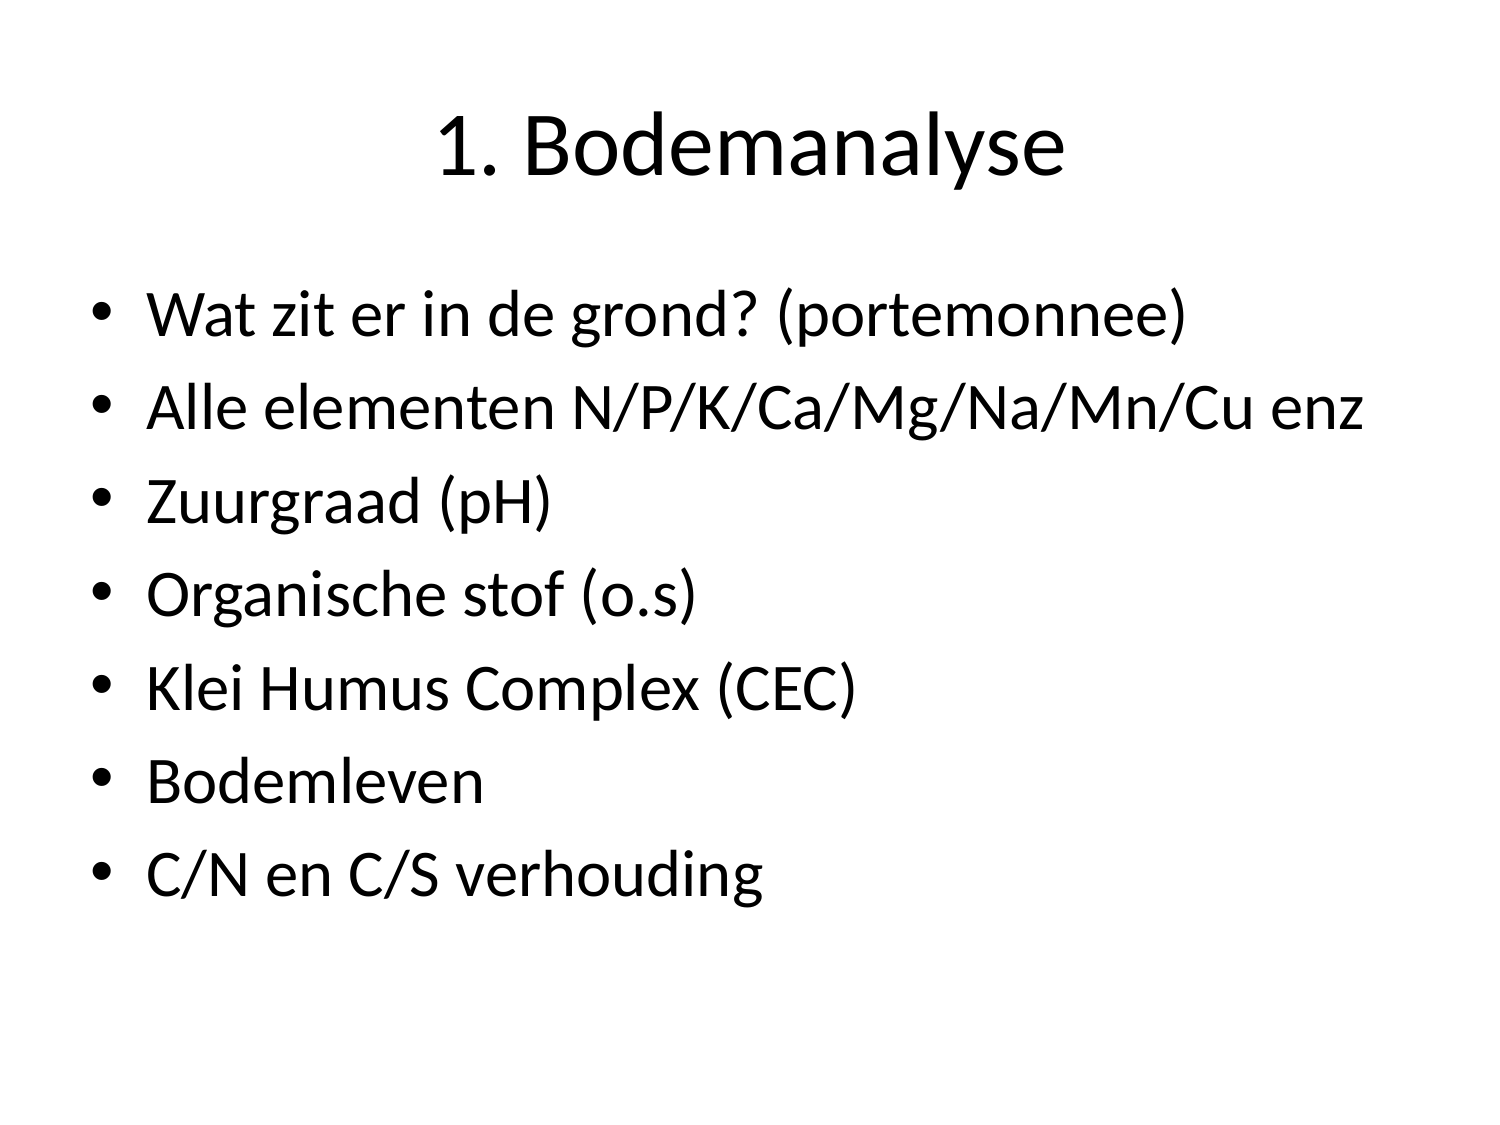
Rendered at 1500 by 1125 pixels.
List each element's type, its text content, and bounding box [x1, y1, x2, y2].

title 1. Bodemanalyse [75, 45, 1425, 233]
list Wat zit er in de grond? (portemonnee) Alle elementen N/P/K/Ca/Mg/Na/Mn/Cu enz Zuurgraad (pH) Organische stof (o.s) Klei Humus Complex (CEC) Bodemleven C/N en C/S verhouding [75, 262, 1425, 1005]
